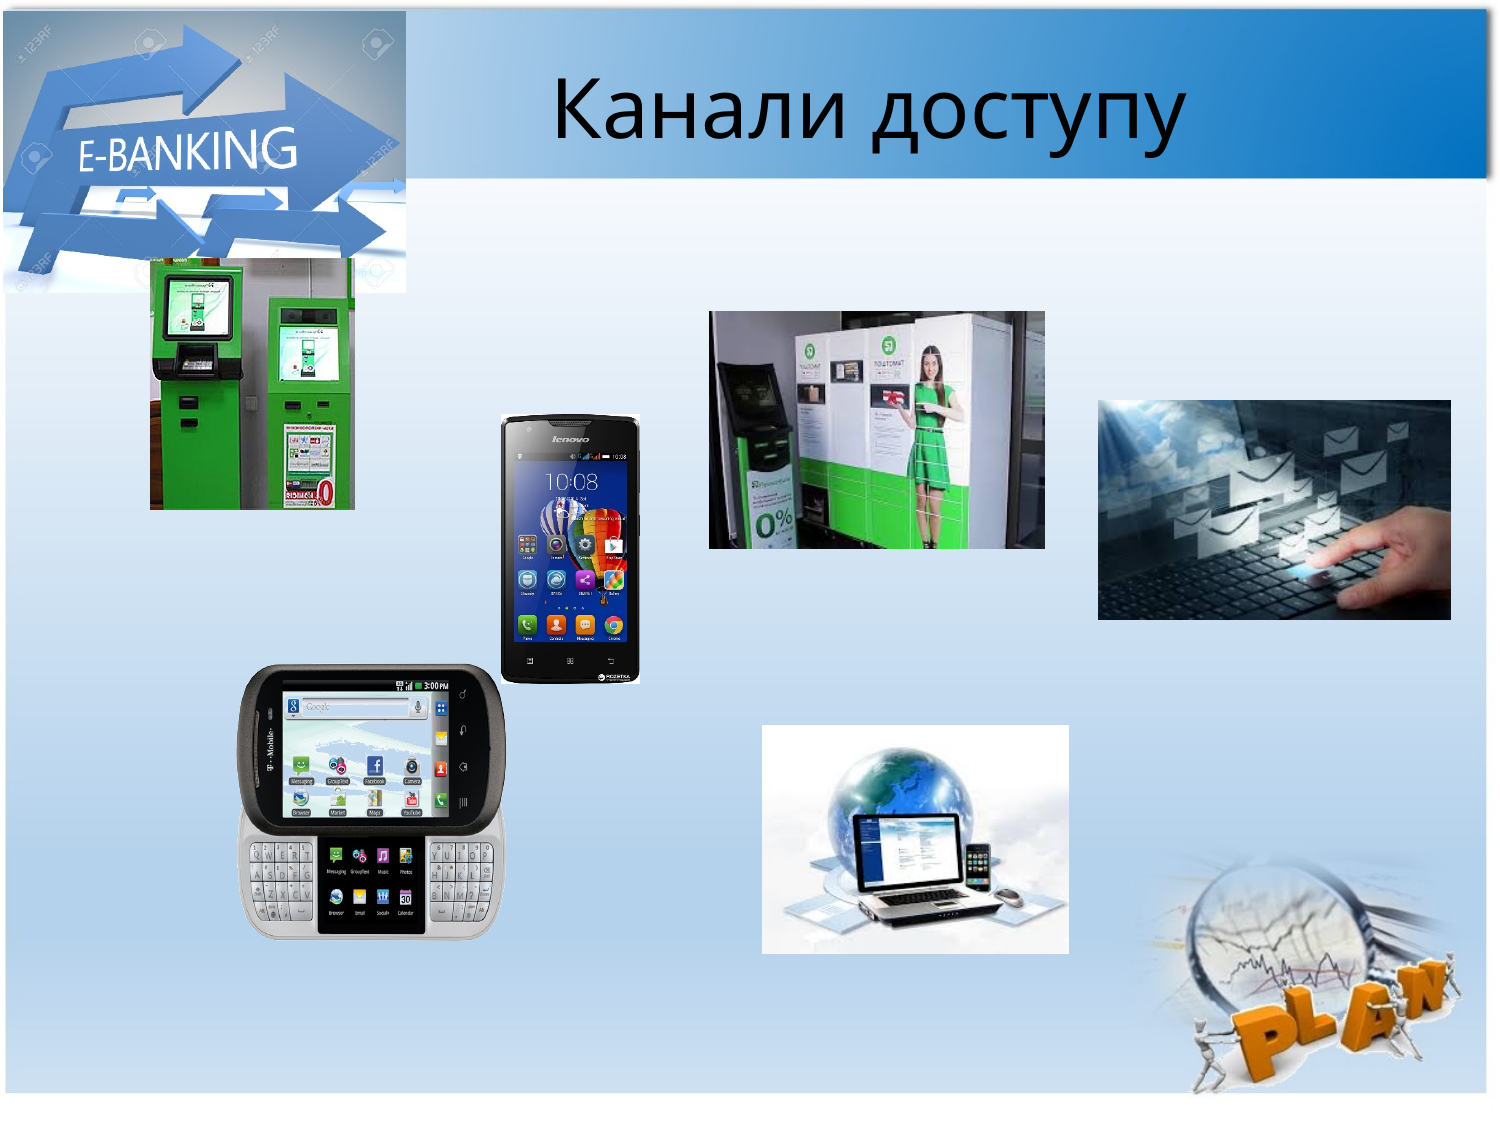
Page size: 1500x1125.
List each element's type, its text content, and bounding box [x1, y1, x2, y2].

text_box Канали доступу [535, 48, 1500, 163]
picture [0, 0, 1500, 1125]
